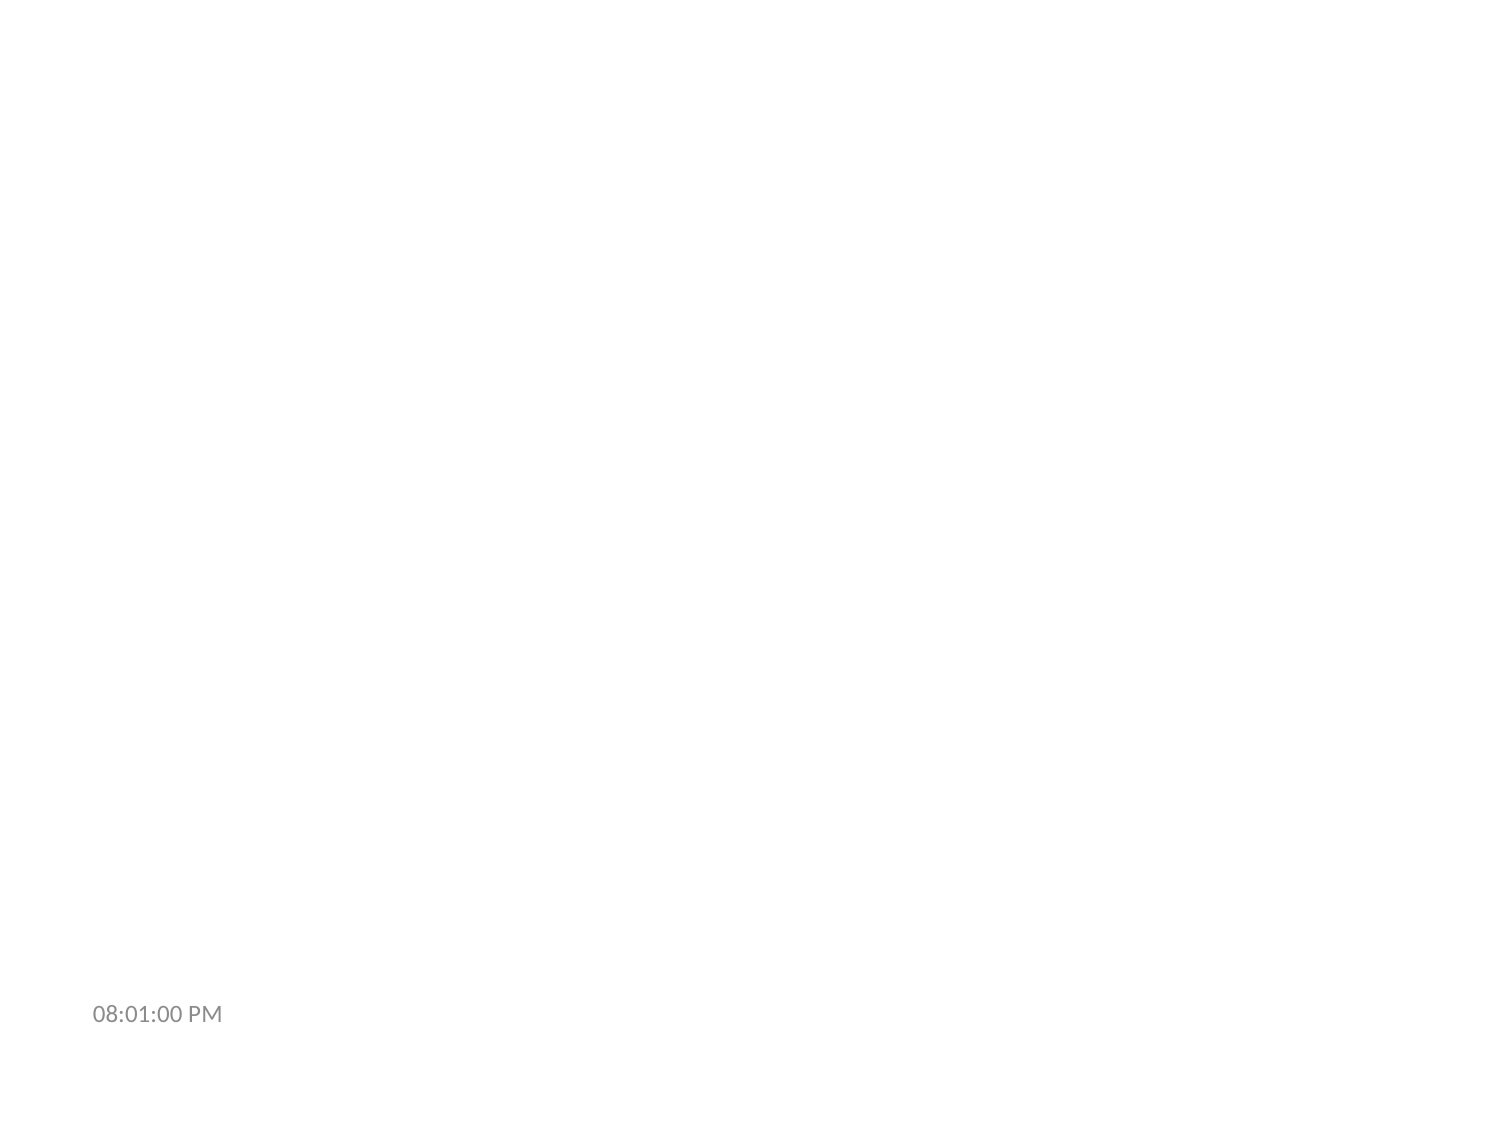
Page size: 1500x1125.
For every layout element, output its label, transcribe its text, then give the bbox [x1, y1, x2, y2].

text_box 3:35:09 PM [77, 982, 428, 1043]
